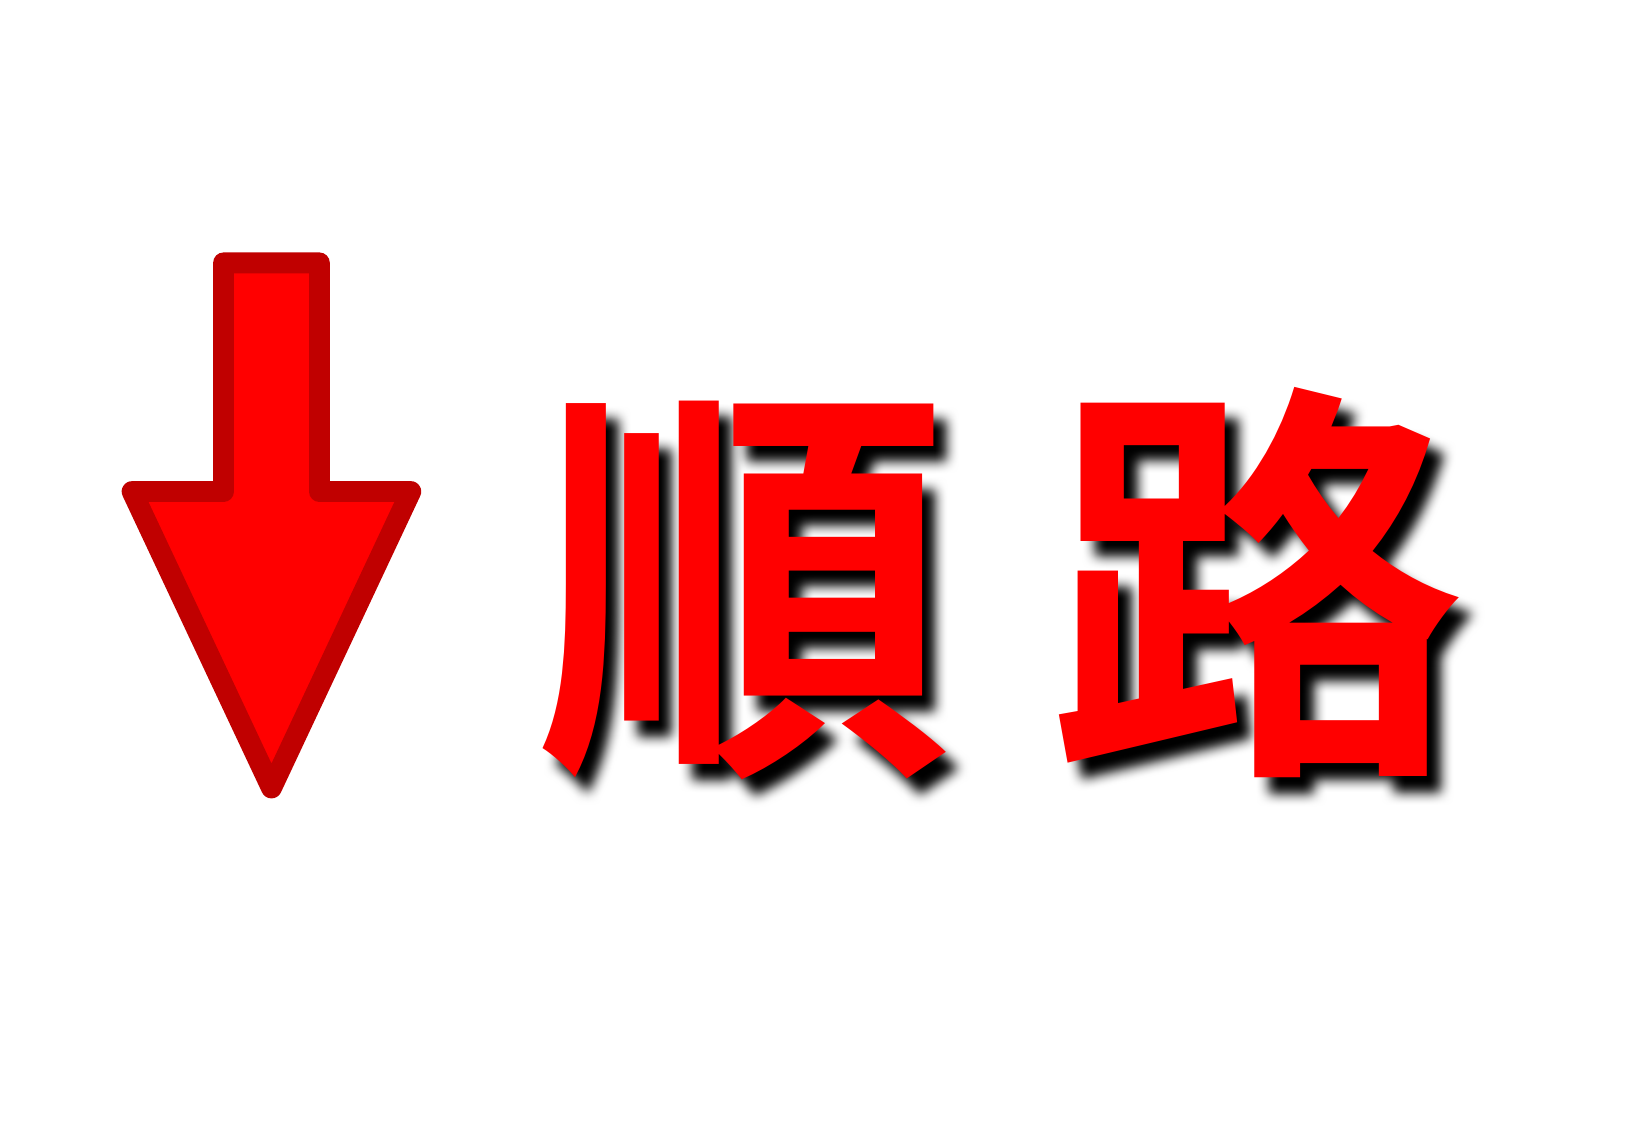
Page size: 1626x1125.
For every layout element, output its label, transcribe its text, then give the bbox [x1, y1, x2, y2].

text_box [130, 260, 413, 791]
text_box 順 路 [520, 316, 1481, 832]
